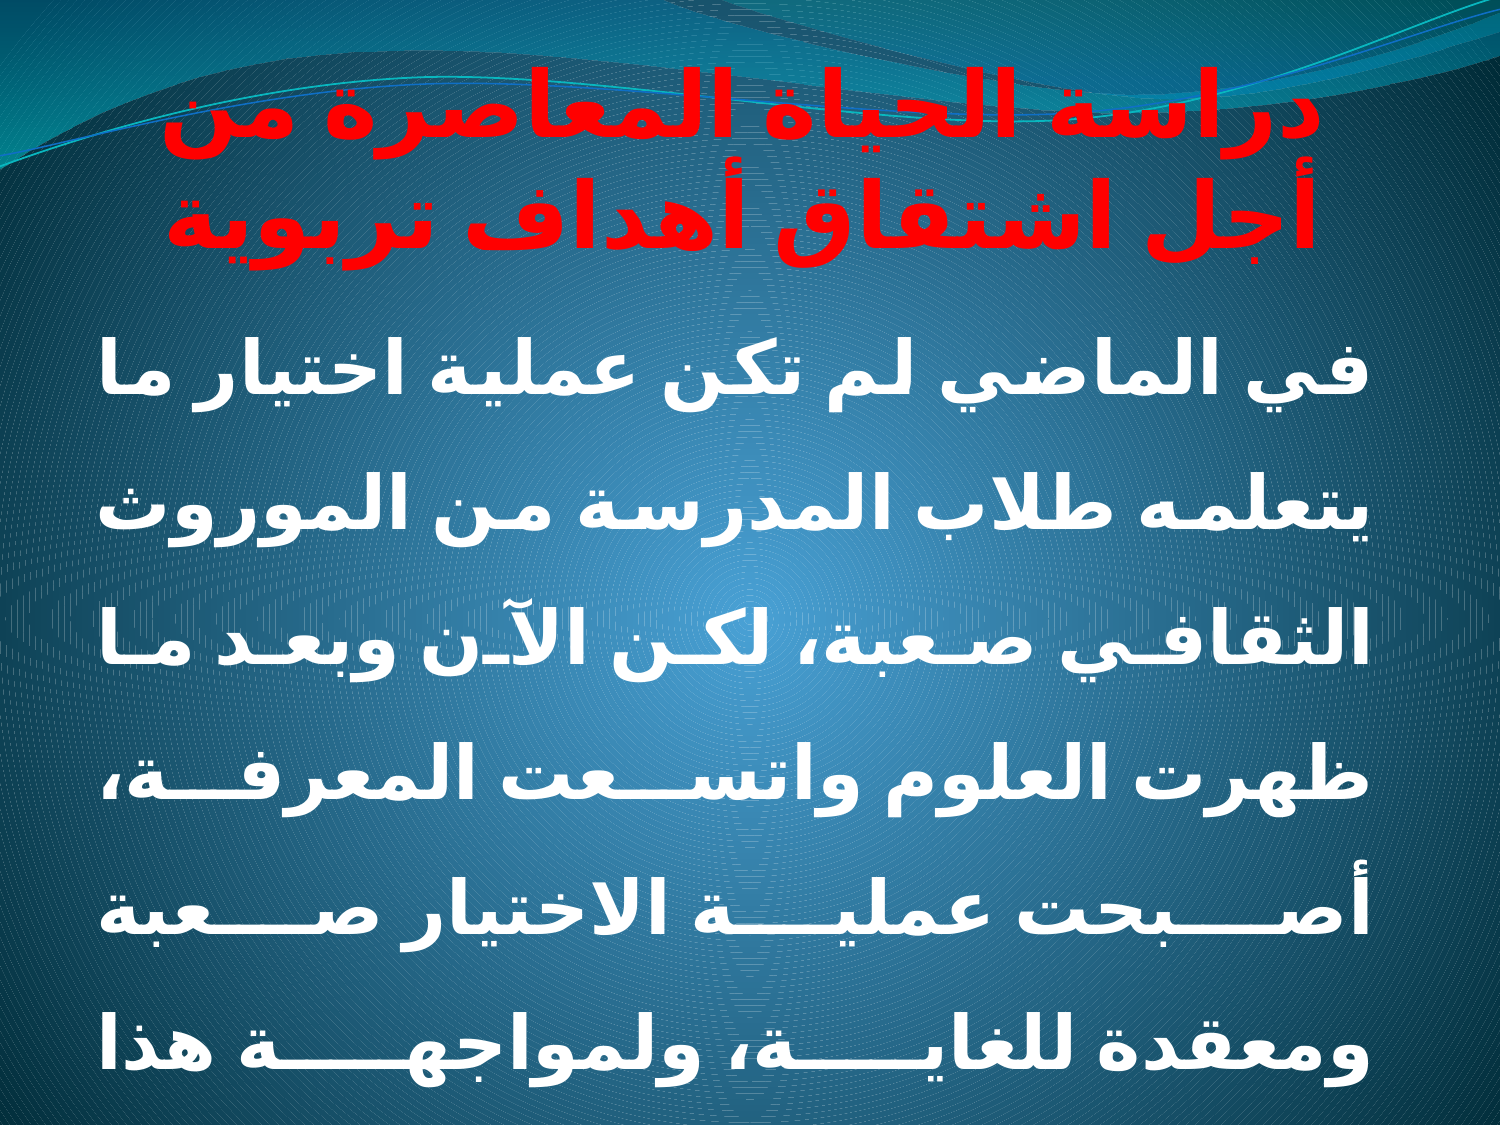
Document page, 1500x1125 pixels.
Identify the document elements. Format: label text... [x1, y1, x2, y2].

subtitle في الماضي لم تكن عملية اختيار ما يتعلمه طلاب المدرسة من الموروث الثقافي صعبة، لكن الآن وبعد ما ظهرت العلوم واتسعت المعرفة، أصبحت عملية الاختيار صعبة ومعقدة للغاية، ولمواجهة هذا التحدي، ظهر رأيان حول كيفية التعامل مع هذه المعضلة: [88, 267, 1377, 1024]
title دراسة الحياة المعاصرة من أجل اشتقاق أهداف تربوية [100, 42, 1389, 268]
